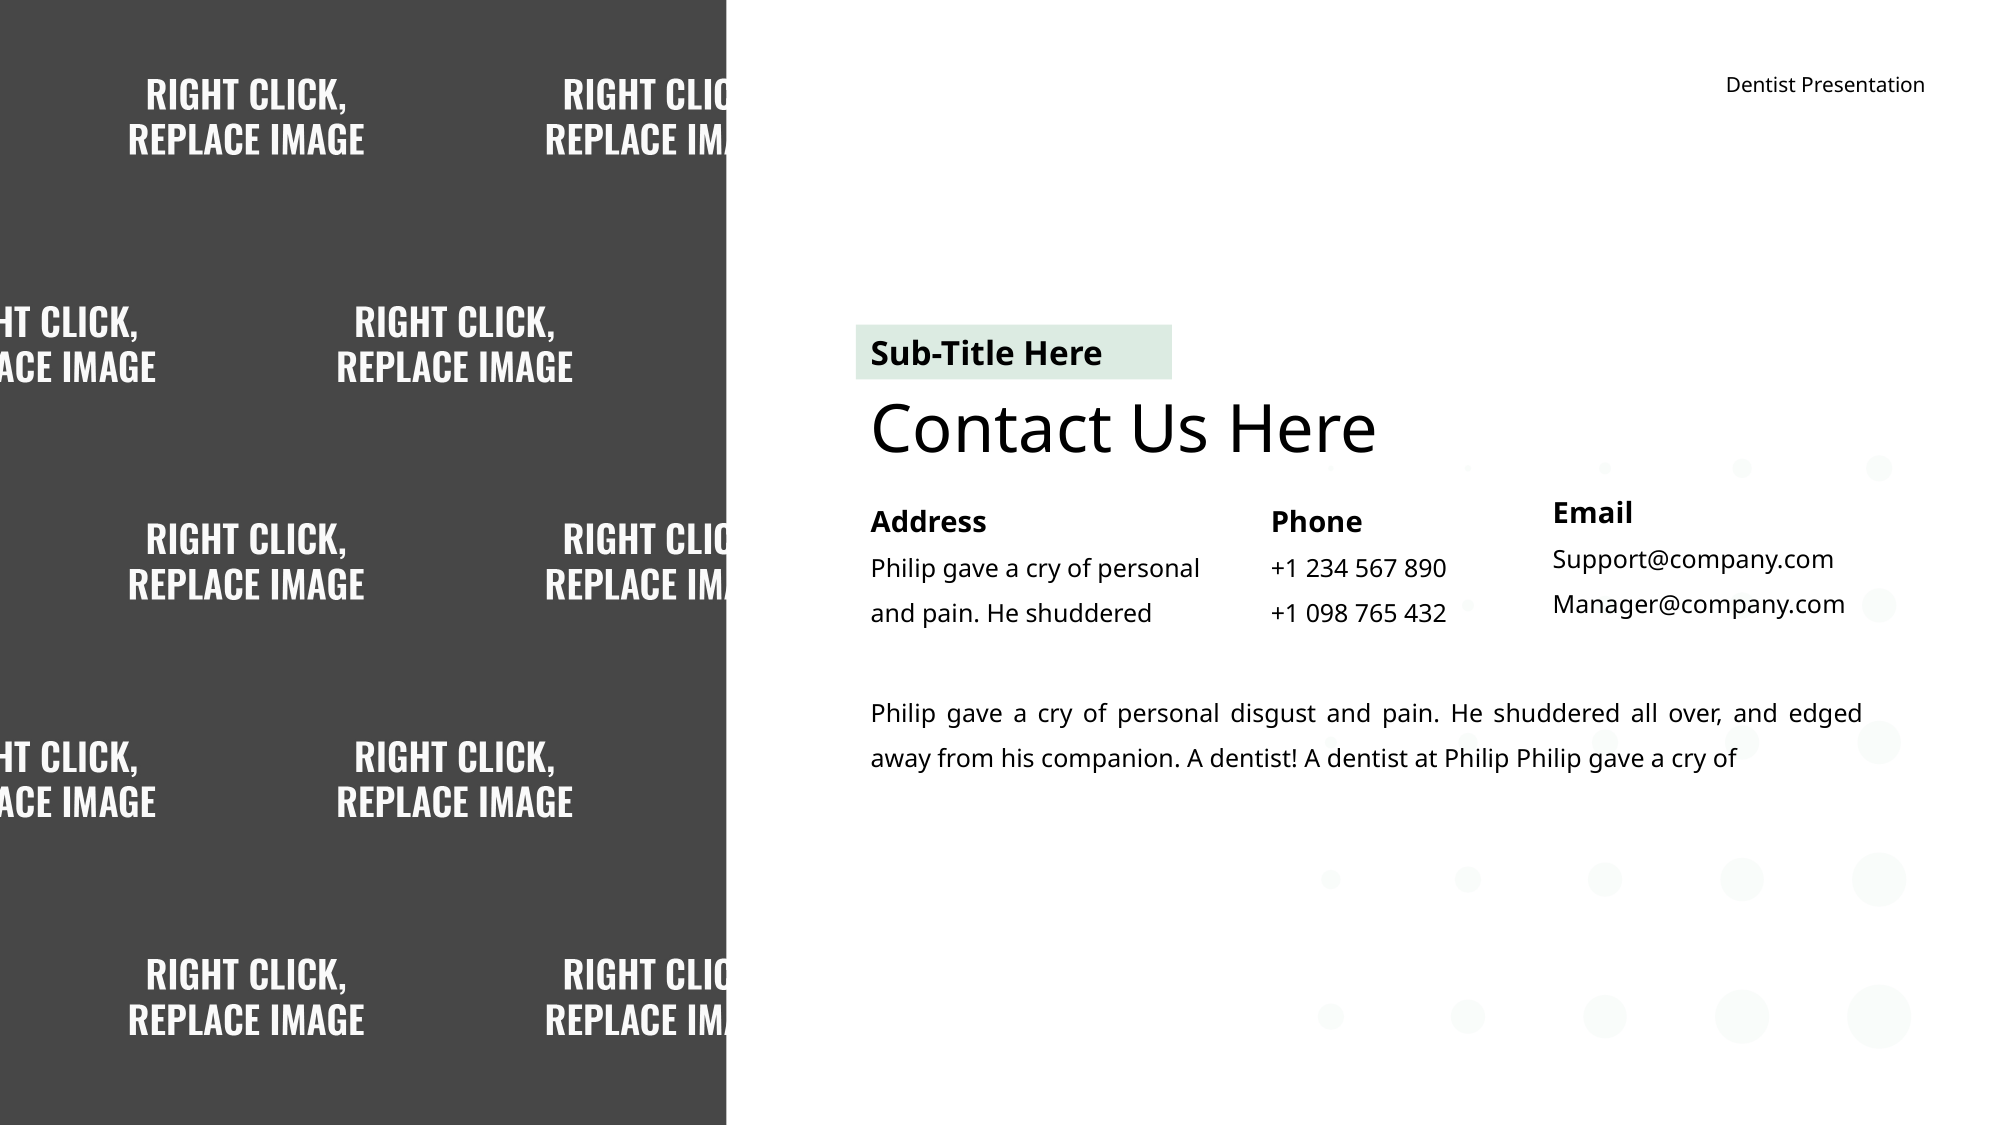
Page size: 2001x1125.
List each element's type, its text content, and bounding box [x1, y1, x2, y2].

text_box Address [855, 495, 1221, 546]
text_box Sub-Title Here [855, 324, 1172, 380]
text_box Phone [1256, 495, 1503, 546]
text_box Philip gave a cry of personal and pain. He shuddered [855, 546, 1221, 635]
text_box Philip gave a cry of personal disgust and pain. He shuddered all over, and edged away from his companion. A dentist! A dentist at Philip Philip gave a cry of [855, 675, 1880, 780]
text_box Support@company.com Manager@company.com [1537, 537, 1880, 626]
picture [0, 0, 727, 1125]
text_box Email [1537, 486, 1880, 537]
title Contact Us Here [855, 379, 1836, 483]
text_box +1 234 567 890 +1 098 765 432 [1256, 546, 1503, 635]
